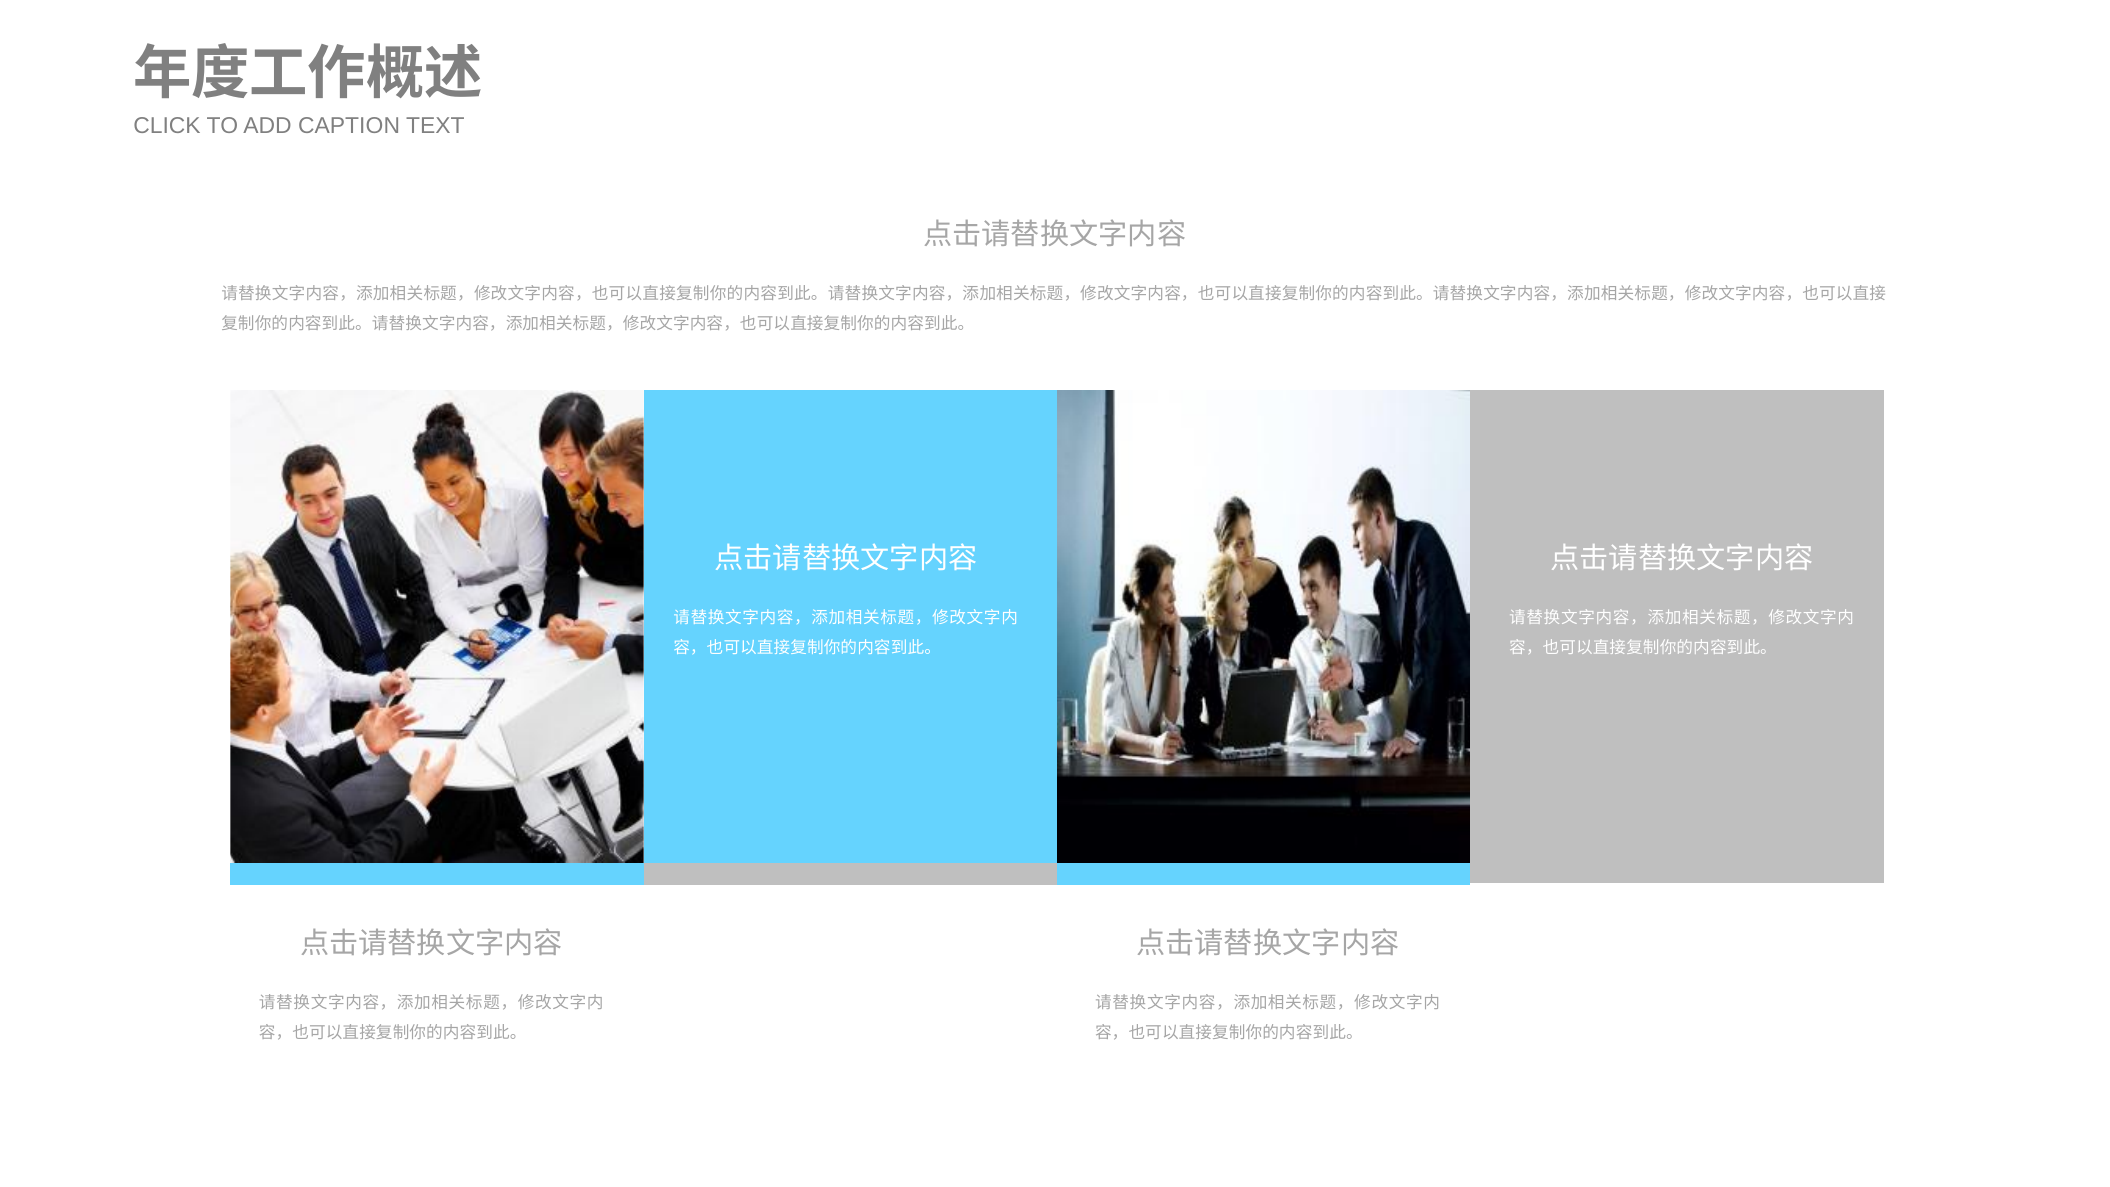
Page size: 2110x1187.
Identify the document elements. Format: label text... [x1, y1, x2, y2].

text_box 点击请替换文字内容 [1126, 924, 1409, 960]
text_box [1470, 862, 1884, 883]
text_box [229, 389, 645, 864]
text_box [1057, 862, 1471, 885]
text_box [643, 390, 1057, 863]
text_box CLICK TO ADD CAPTION TEXT [133, 110, 513, 138]
text_box [1470, 390, 1884, 862]
text_box 请替换文字内容，添加相关标题，修改文字内容，也可以直接复制你的内容到此。 [259, 981, 605, 1042]
text_box 请替换文字内容，添加相关标题，修改文字内容，也可以直接复制你的内容到此。 [1509, 597, 1855, 658]
text_box 请替换文字内容，添加相关标题，修改文字内容，也可以直接复制你的内容到此。 [673, 597, 1019, 658]
text_box [644, 863, 1057, 885]
text_box 点击请替换文字内容 [705, 539, 987, 575]
text_box 点击请替换文字内容 [290, 924, 573, 960]
text_box 请替换文字内容，添加相关标题，修改文字内容，也可以直接复制你的内容到此。请替换文字内容，添加相关标题，修改文字内容，也可以直接复制你的内容到此。请替换文字内容，添加相关标题，修改文字内容，也可以直接复制你的内容到此。请替换文字内容，添加相关标题，修改文字内容，也可以直接复制你的内容到此。 [221, 272, 1888, 333]
text_box 年度工作概述 [133, 35, 513, 106]
text_box 点击请替换文字内容 [913, 215, 1196, 251]
text_box [230, 862, 644, 885]
text_box [1056, 389, 1471, 862]
text_box 点击请替换文字内容 [1541, 539, 1823, 575]
text_box 请替换文字内容，添加相关标题，修改文字内容，也可以直接复制你的内容到此。 [1094, 981, 1441, 1042]
